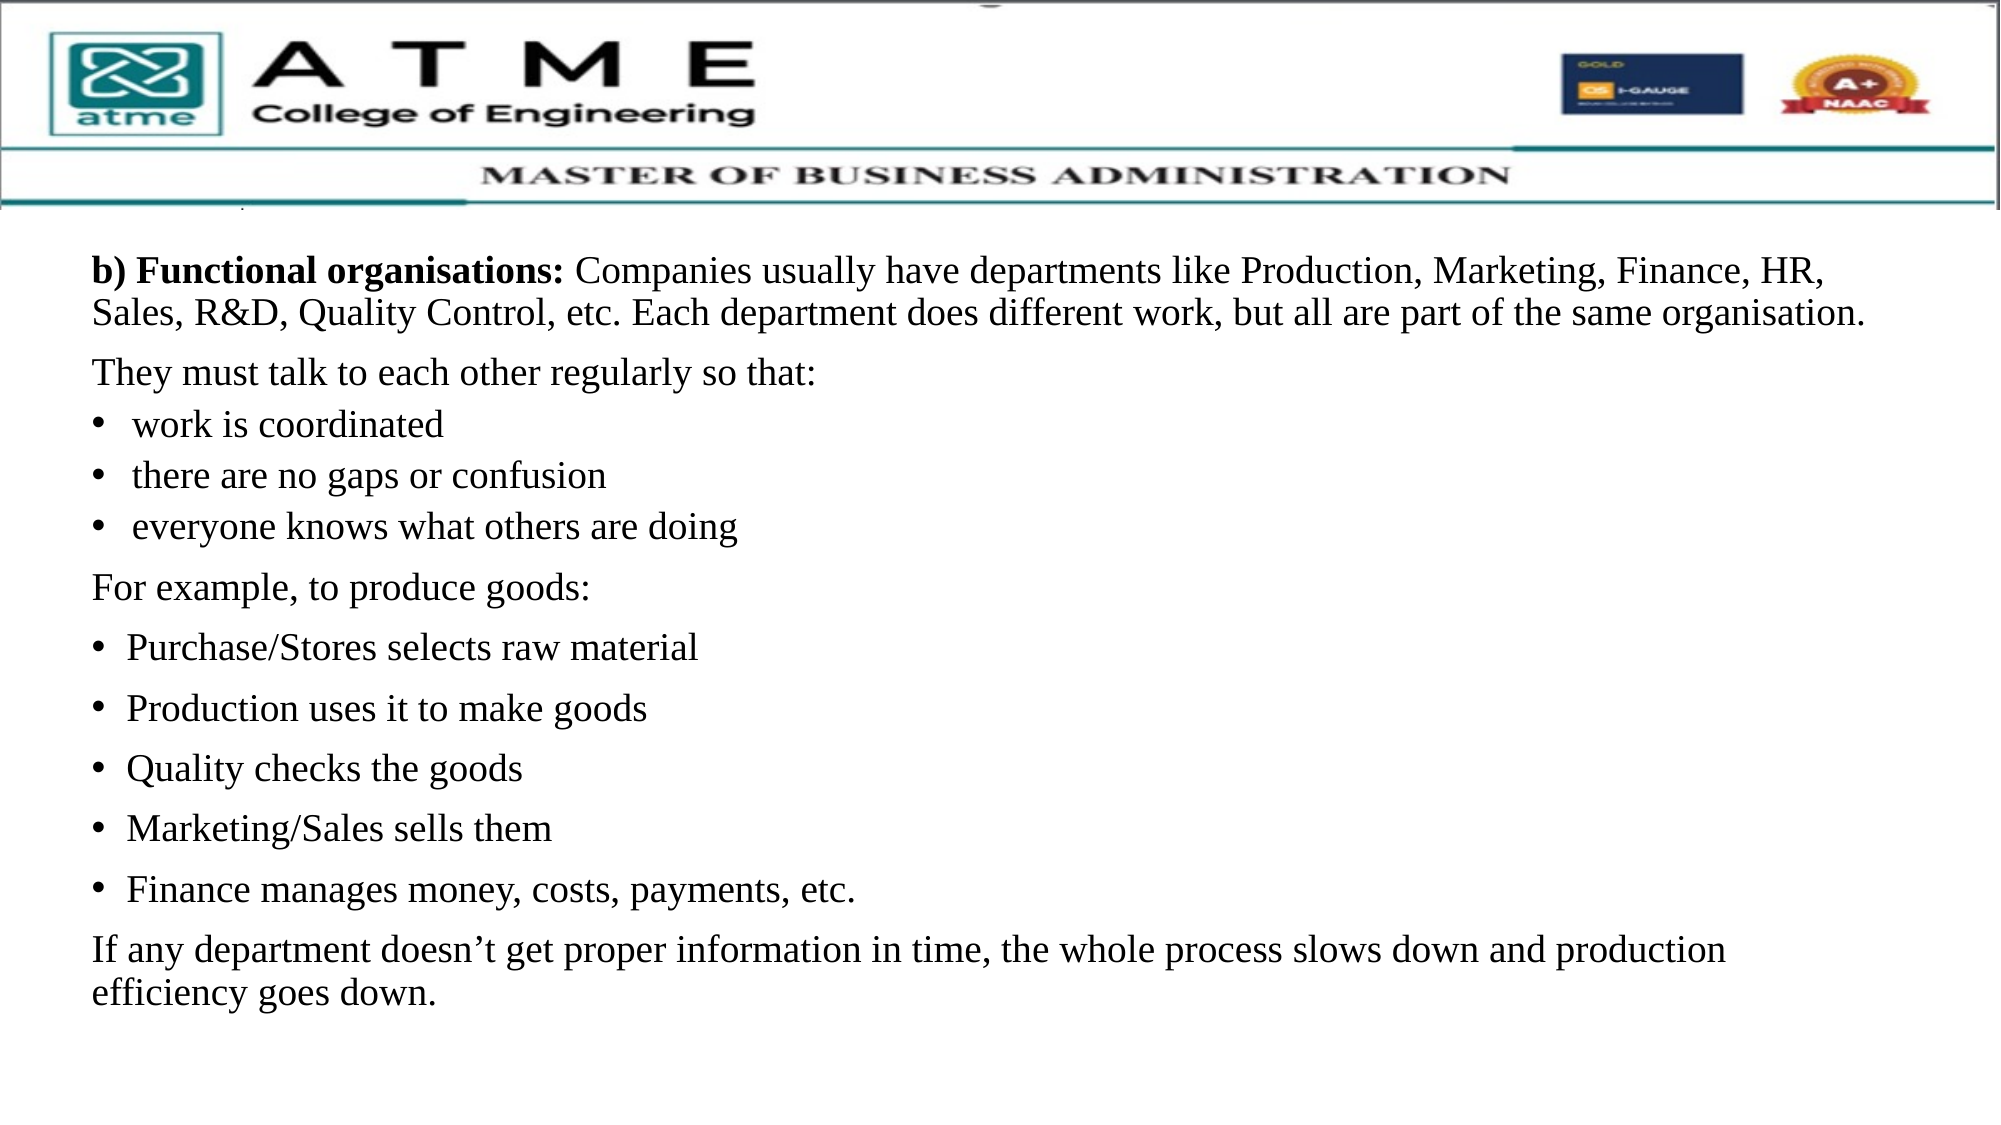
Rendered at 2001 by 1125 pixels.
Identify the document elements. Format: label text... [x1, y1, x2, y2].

picture [0, 0, 2000, 210]
list b) Functional organisations: Companies usually have departments like Production, Marketing, Finance, HR, Sales, R&D, Quality Control, etc. Each department does different work, but all are part of the same organisation. They must talk to each other regularly so that: work is coordinated there are no gaps or confusion everyone knows what others are doing For example, to produce goods: Purchase/Stores selects raw material Production uses it to make goods Quality checks the goods Marketing/Sales sells them Finance manages money, costs, payments, etc. If any department doesn’t get proper information in time, the whole process slows down and production efficiency goes down. [76, 241, 1907, 1072]
